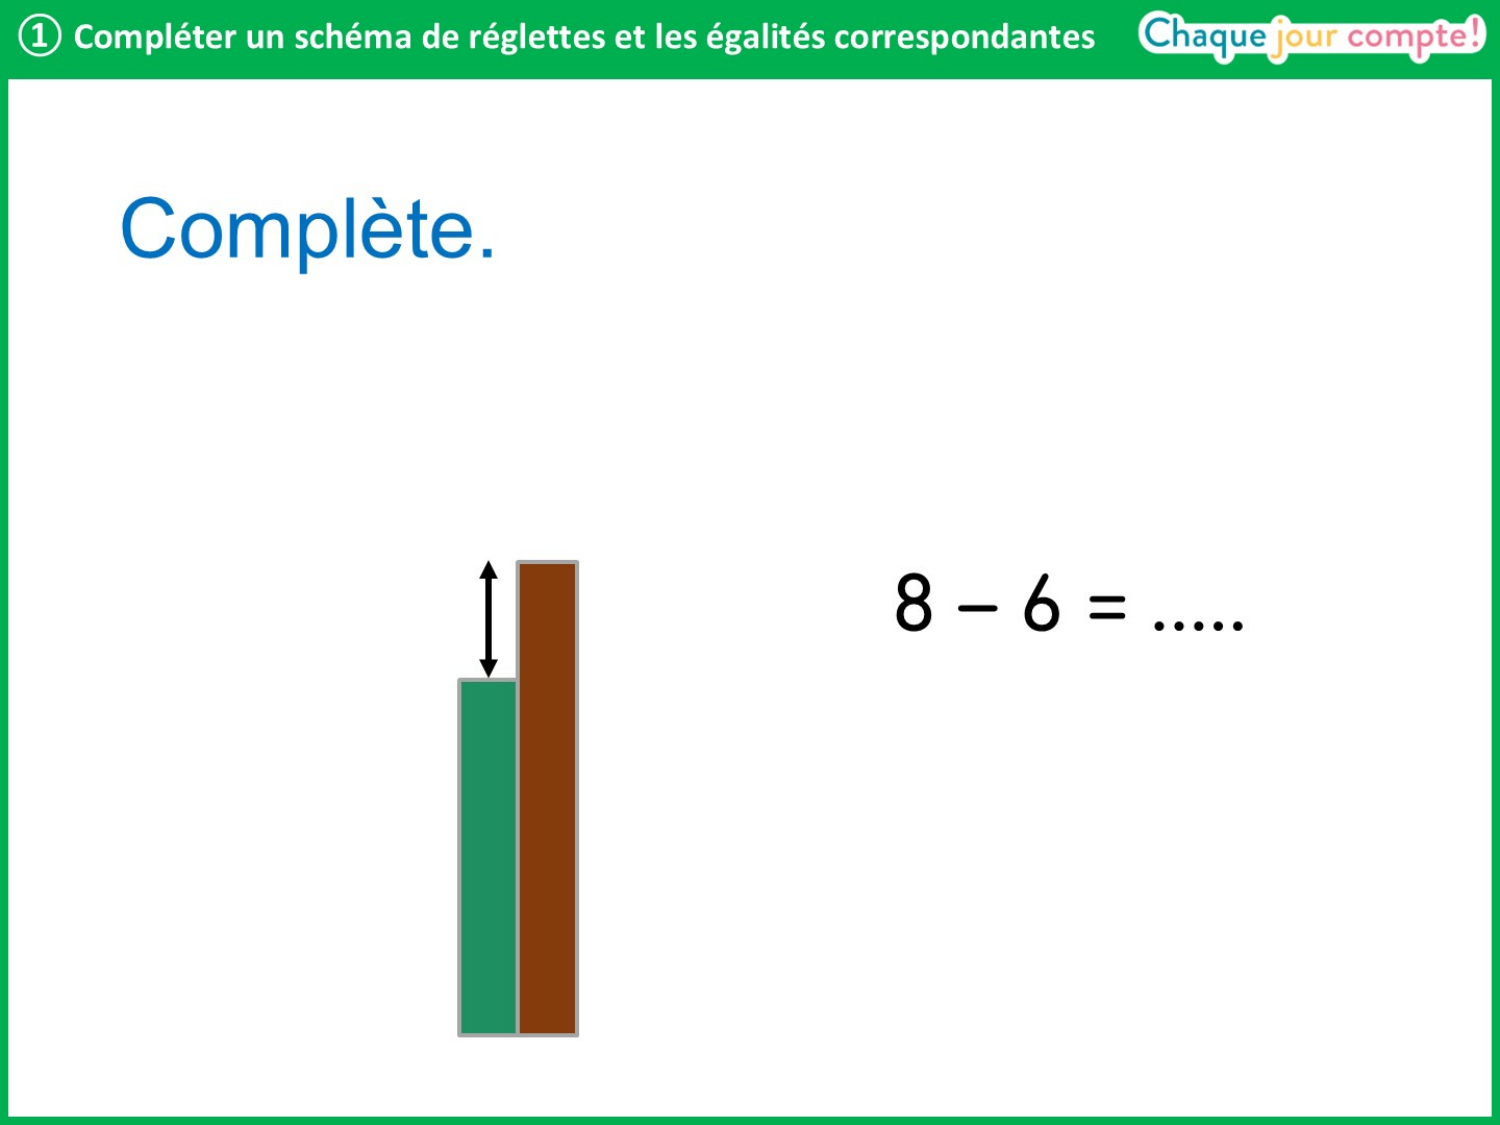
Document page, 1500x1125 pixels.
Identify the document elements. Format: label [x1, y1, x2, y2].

list [0, 0, 1500, 1125]
